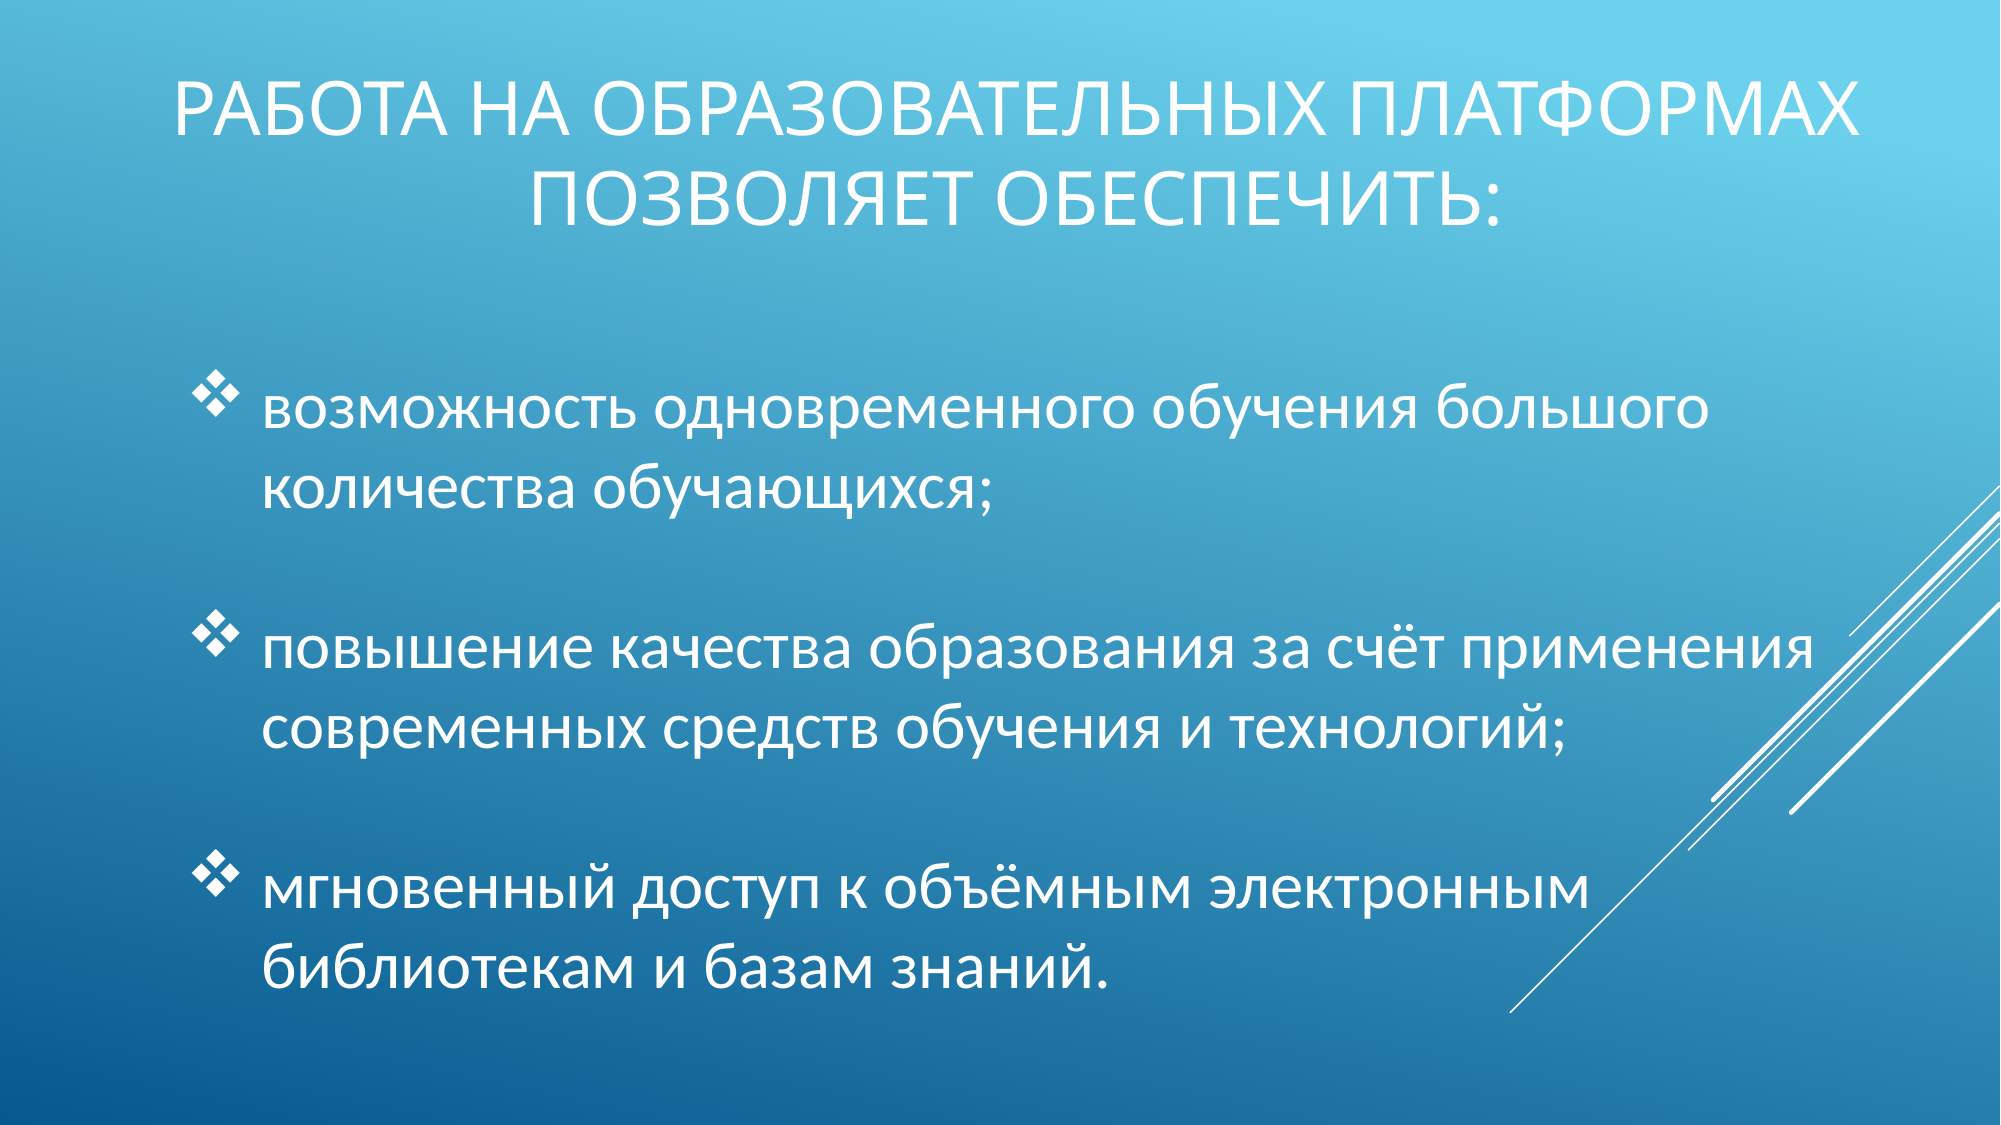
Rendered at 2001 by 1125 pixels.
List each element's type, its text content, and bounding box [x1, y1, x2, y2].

title Работа на образовательных платформах позволяет обеспечить: [78, 26, 1954, 274]
text_box возможность одновременного обучения большого количества обучающихся; повышение качества образования за счёт применения современных средств обучения и технологий; мгновенный доступ к объёмным электронным библиотекам и базам знаний. [171, 354, 1841, 1009]
